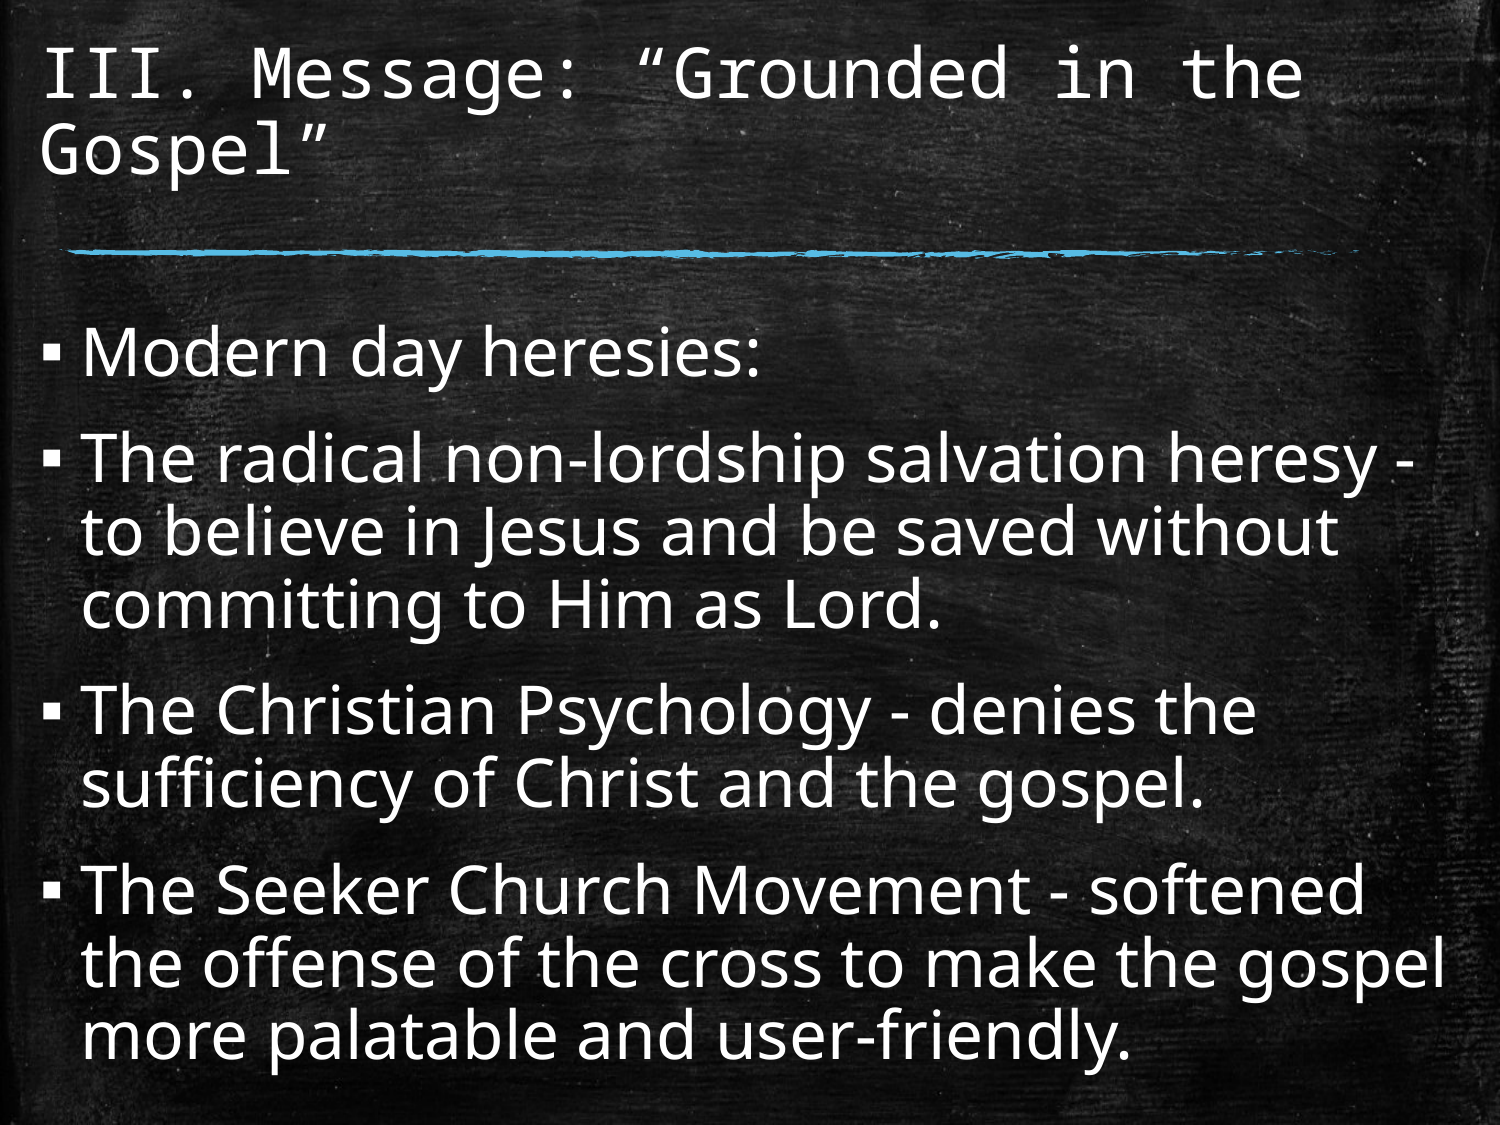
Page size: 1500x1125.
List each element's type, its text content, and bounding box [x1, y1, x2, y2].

list Modern day heresies: The radical non-lordship salvation heresy - to believe in Jesus and be saved without committing to Him as Lord. The Christian Psychology - denies the sufficiency of Christ and the gospel. The Seeker Church Movement - softened the offense of the cross to make the gospel more palatable and user-friendly. [24, 310, 1475, 1096]
title III. Message: “Grounded in the Gospel” [24, 29, 1475, 198]
